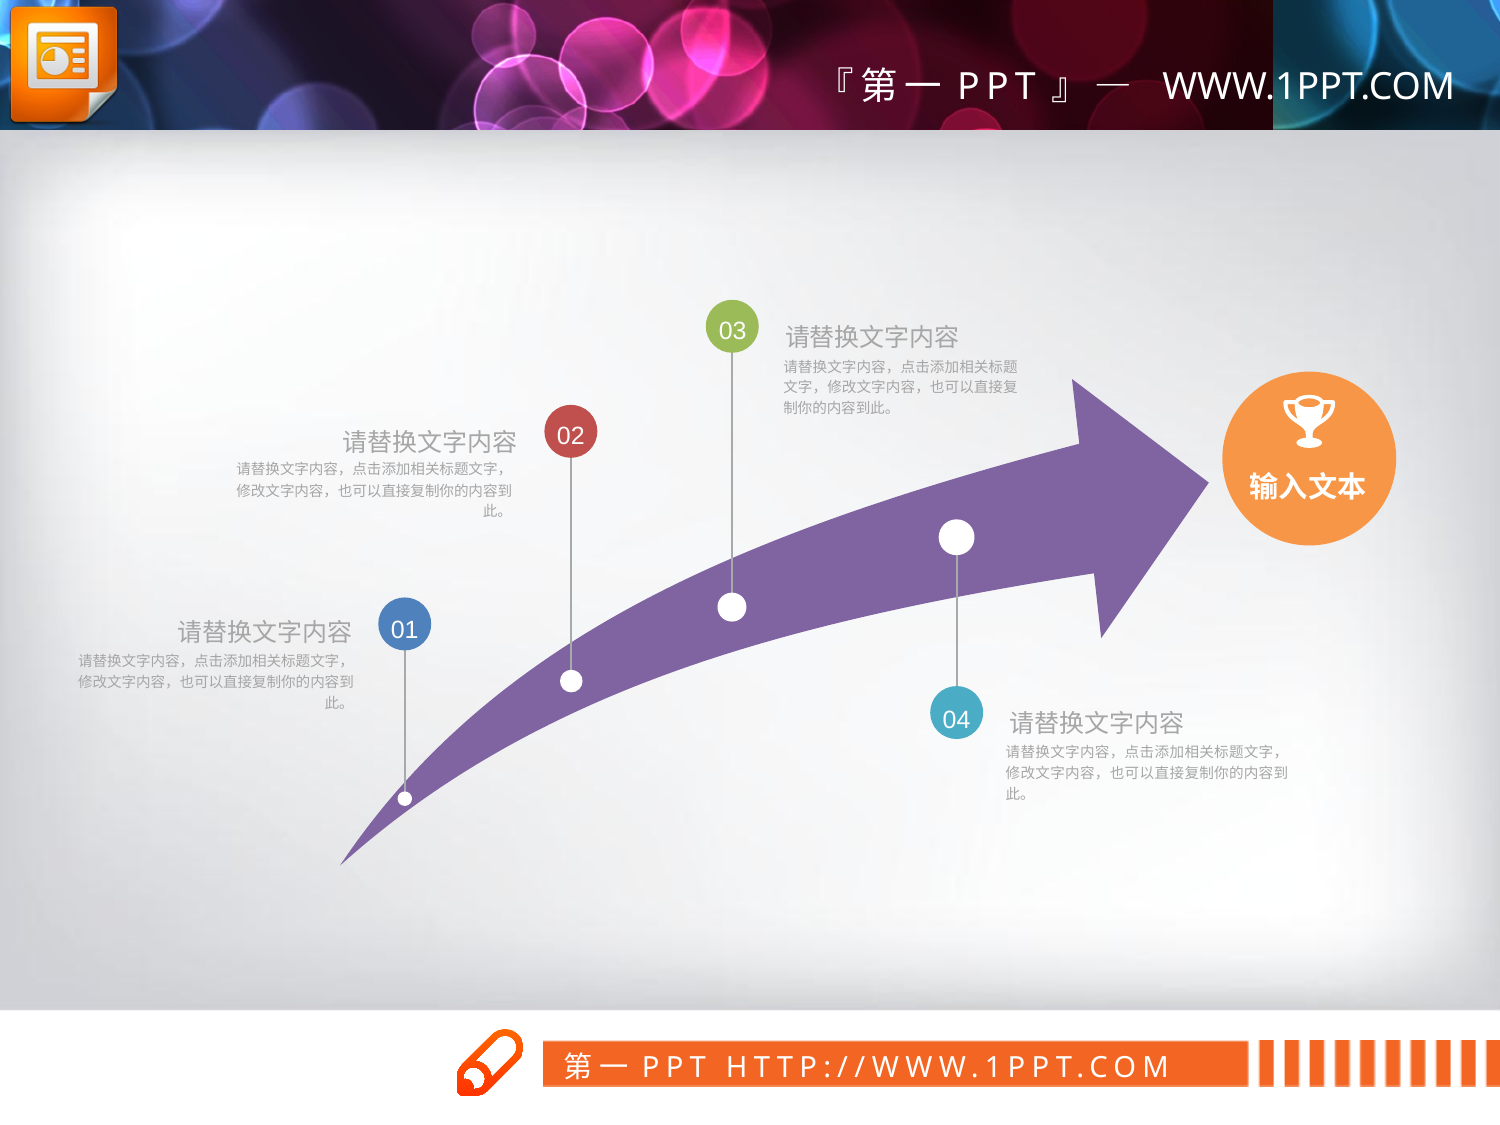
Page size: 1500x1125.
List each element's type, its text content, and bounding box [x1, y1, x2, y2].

text_box 请替换文字内容，点击添加相关标题文字，修改文字内容，也可以直接复制你的内容到此。 [229, 456, 512, 520]
text_box [397, 791, 412, 806]
text_box [560, 669, 583, 693]
text_box [1283, 394, 1336, 448]
text_box [378, 597, 432, 645]
text_box [938, 519, 975, 556]
text_box 请替换文字内容 [152, 610, 353, 647]
text_box 请替换文字内容 [302, 419, 518, 456]
text_box 请替换文字内容，点击添加相关标题文字，修改文字内容，也可以直接复制你的内容到此。 [1005, 739, 1288, 803]
text_box 请替换文字内容，点击添加相关标题文字，修改文字内容，也可以直接复制你的内容到此。 [70, 648, 354, 712]
text_box 03 [716, 306, 749, 346]
text_box [705, 299, 759, 353]
text_box 01 [388, 606, 421, 646]
picture [543, 1040, 1500, 1087]
text_box 02 [554, 411, 587, 451]
text_box [717, 592, 747, 622]
text_box 请替换文字内容 [784, 315, 970, 352]
text_box [930, 686, 984, 734]
text_box [544, 404, 598, 458]
text_box 请替换文字内容，点击添加相关标题文字，修改文字内容，也可以直接复制你的内容到此。 [783, 353, 1018, 417]
text_box [340, 378, 1209, 866]
text_box 04 [940, 695, 973, 735]
text_box [390, 646, 420, 651]
text_box [1222, 371, 1397, 546]
text_box 请替换文字内容 [1009, 701, 1194, 738]
text_box [942, 735, 971, 740]
text_box 输入文本 [1244, 455, 1373, 507]
picture [0, 0, 1500, 1012]
